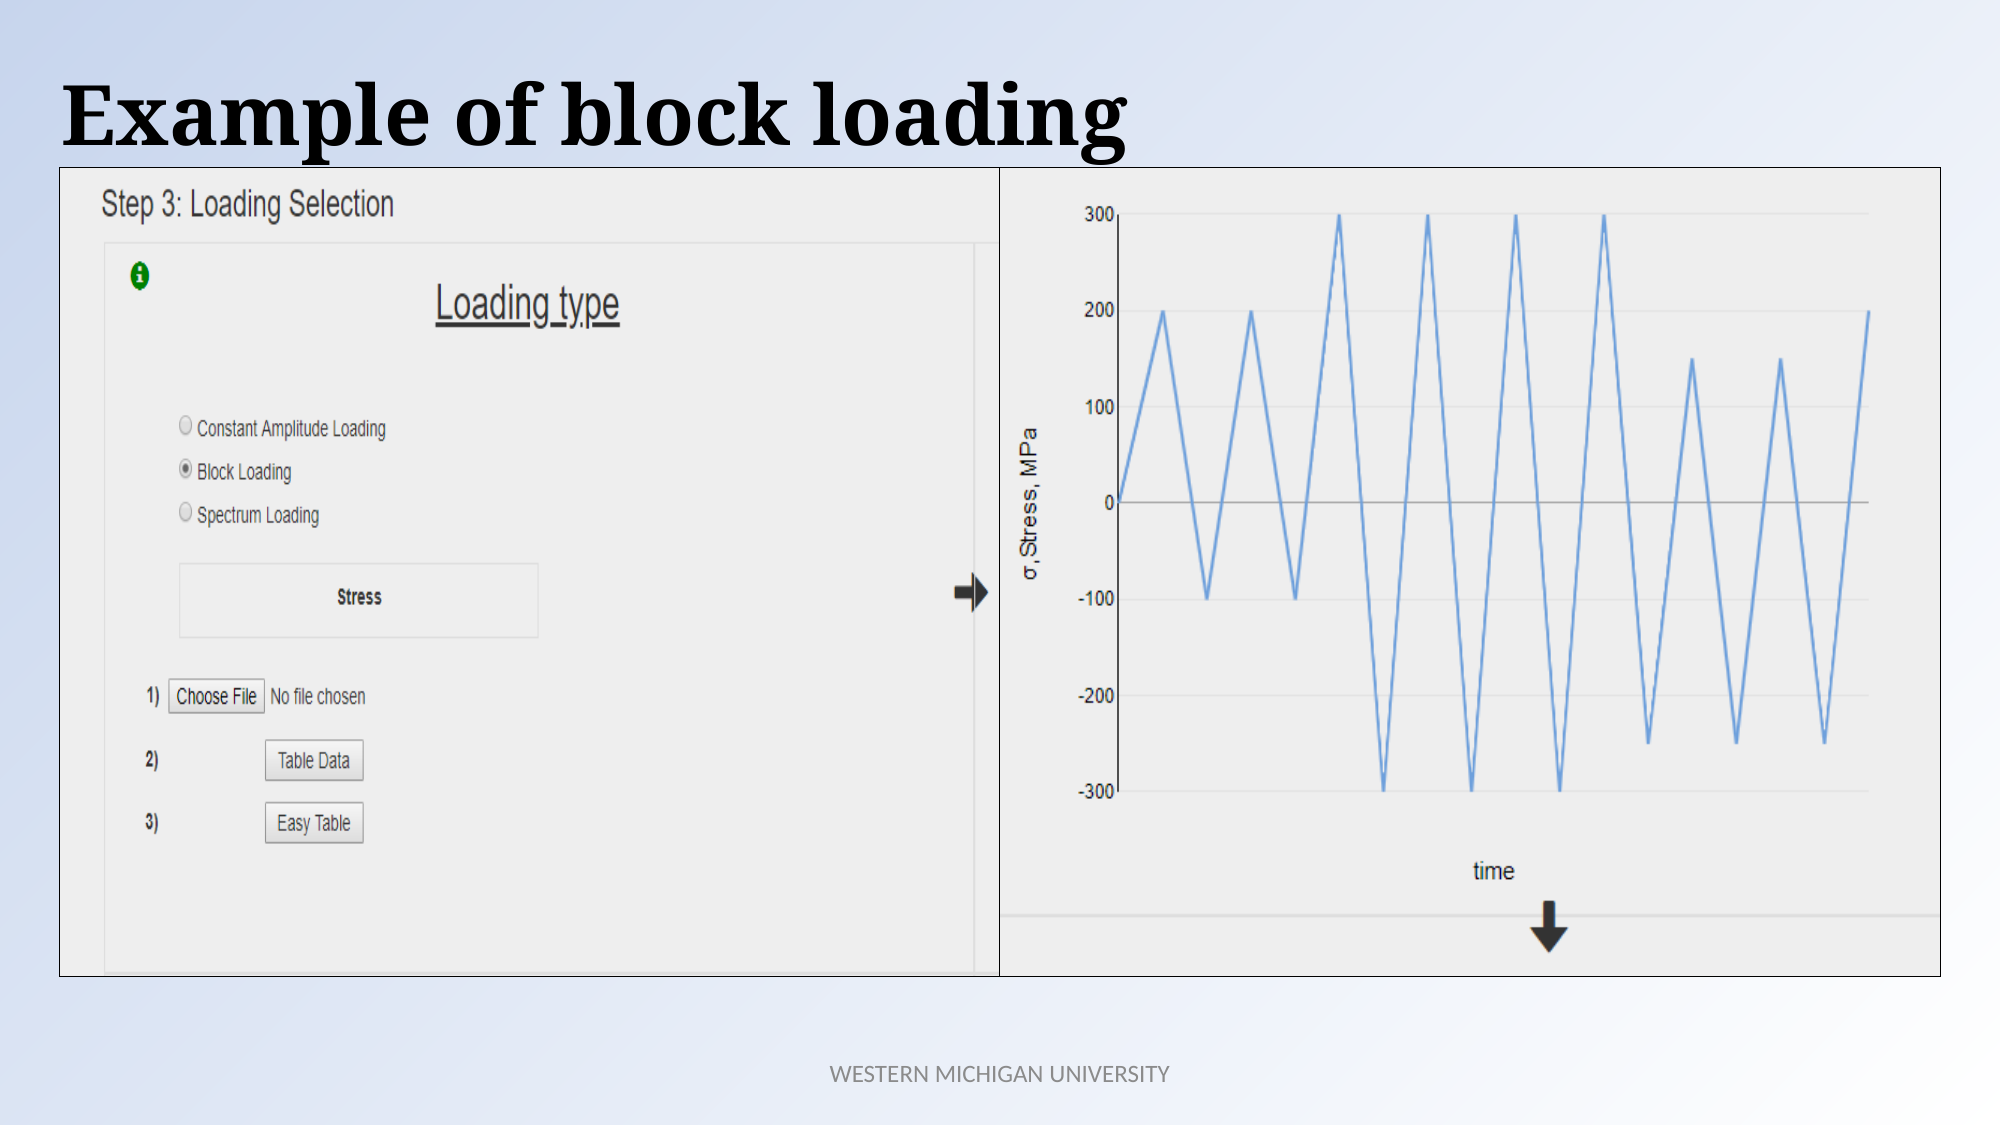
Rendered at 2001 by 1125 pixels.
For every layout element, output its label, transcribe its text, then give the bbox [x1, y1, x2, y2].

text_box Example of block loading [0, 54, 1205, 243]
footer WESTERN MICHIGAN UNIVERSITY [662, 1042, 1338, 1103]
picture [59, 167, 1941, 977]
